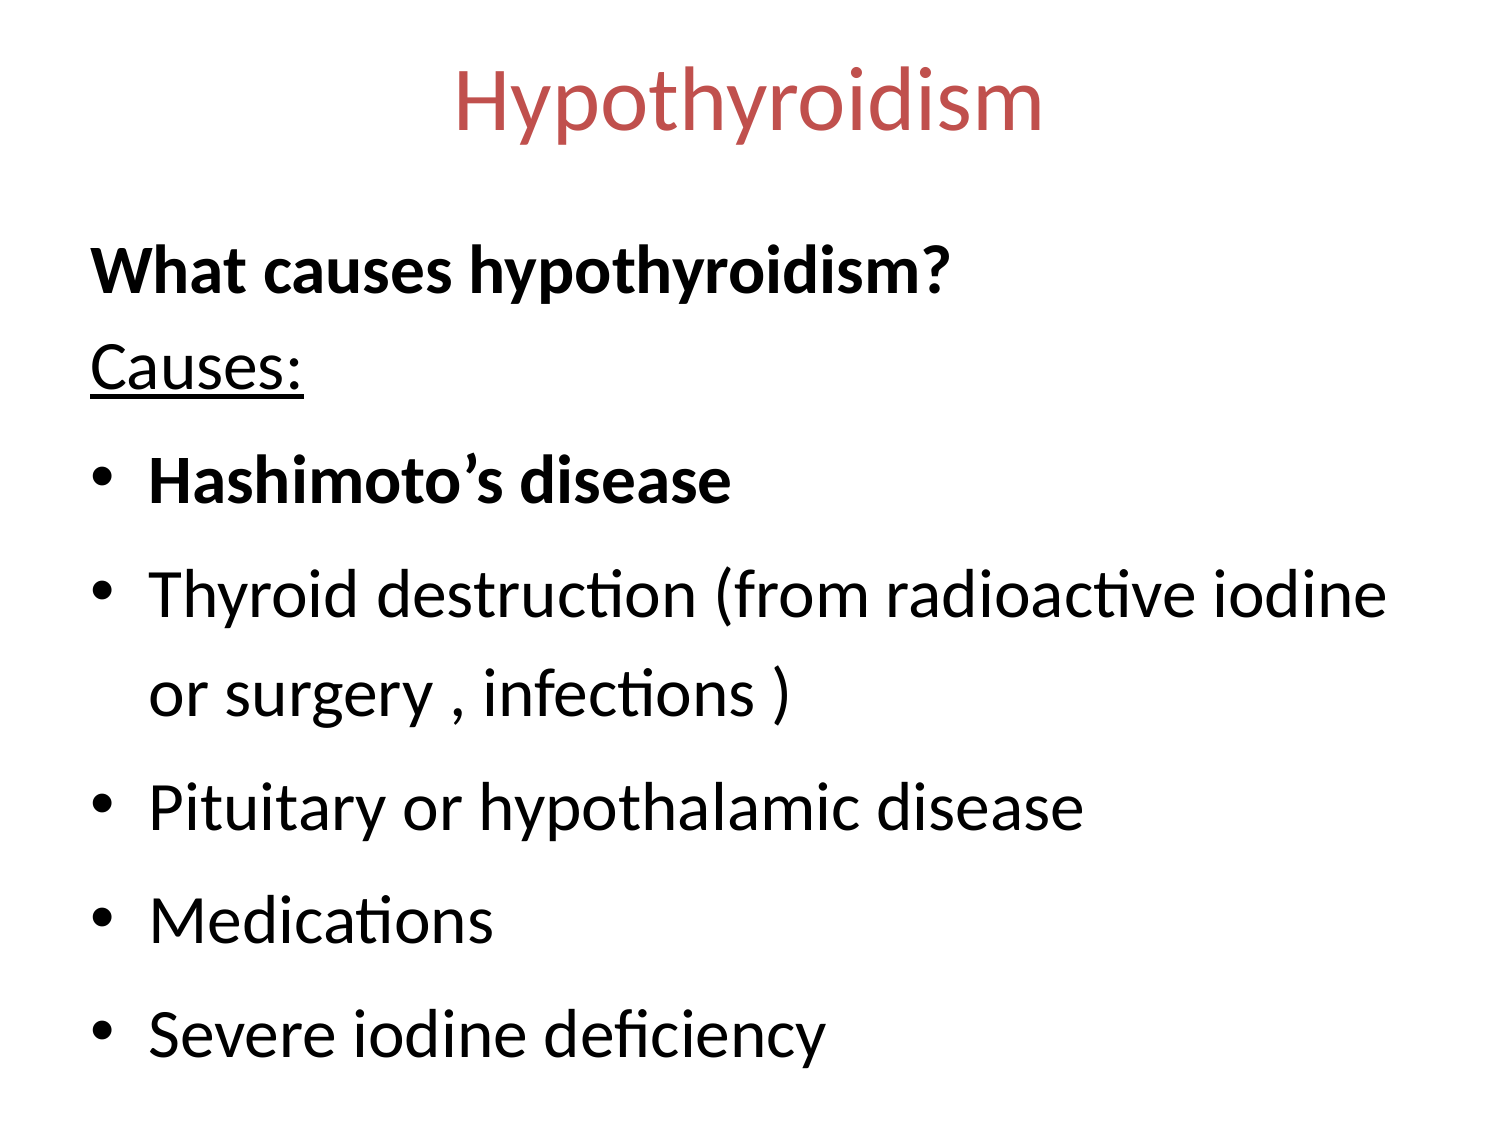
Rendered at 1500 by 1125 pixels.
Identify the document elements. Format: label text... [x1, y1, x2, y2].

title Hypothyroidism [75, 0, 1425, 137]
list What causes hypothyroidism? Causes: Hashimoto’s disease Thyroid destruction (from radioactive iodine or surgery , infections ) Pituitary or hypothalamic disease Medications Severe iodine deficiency [75, 137, 1463, 1088]
